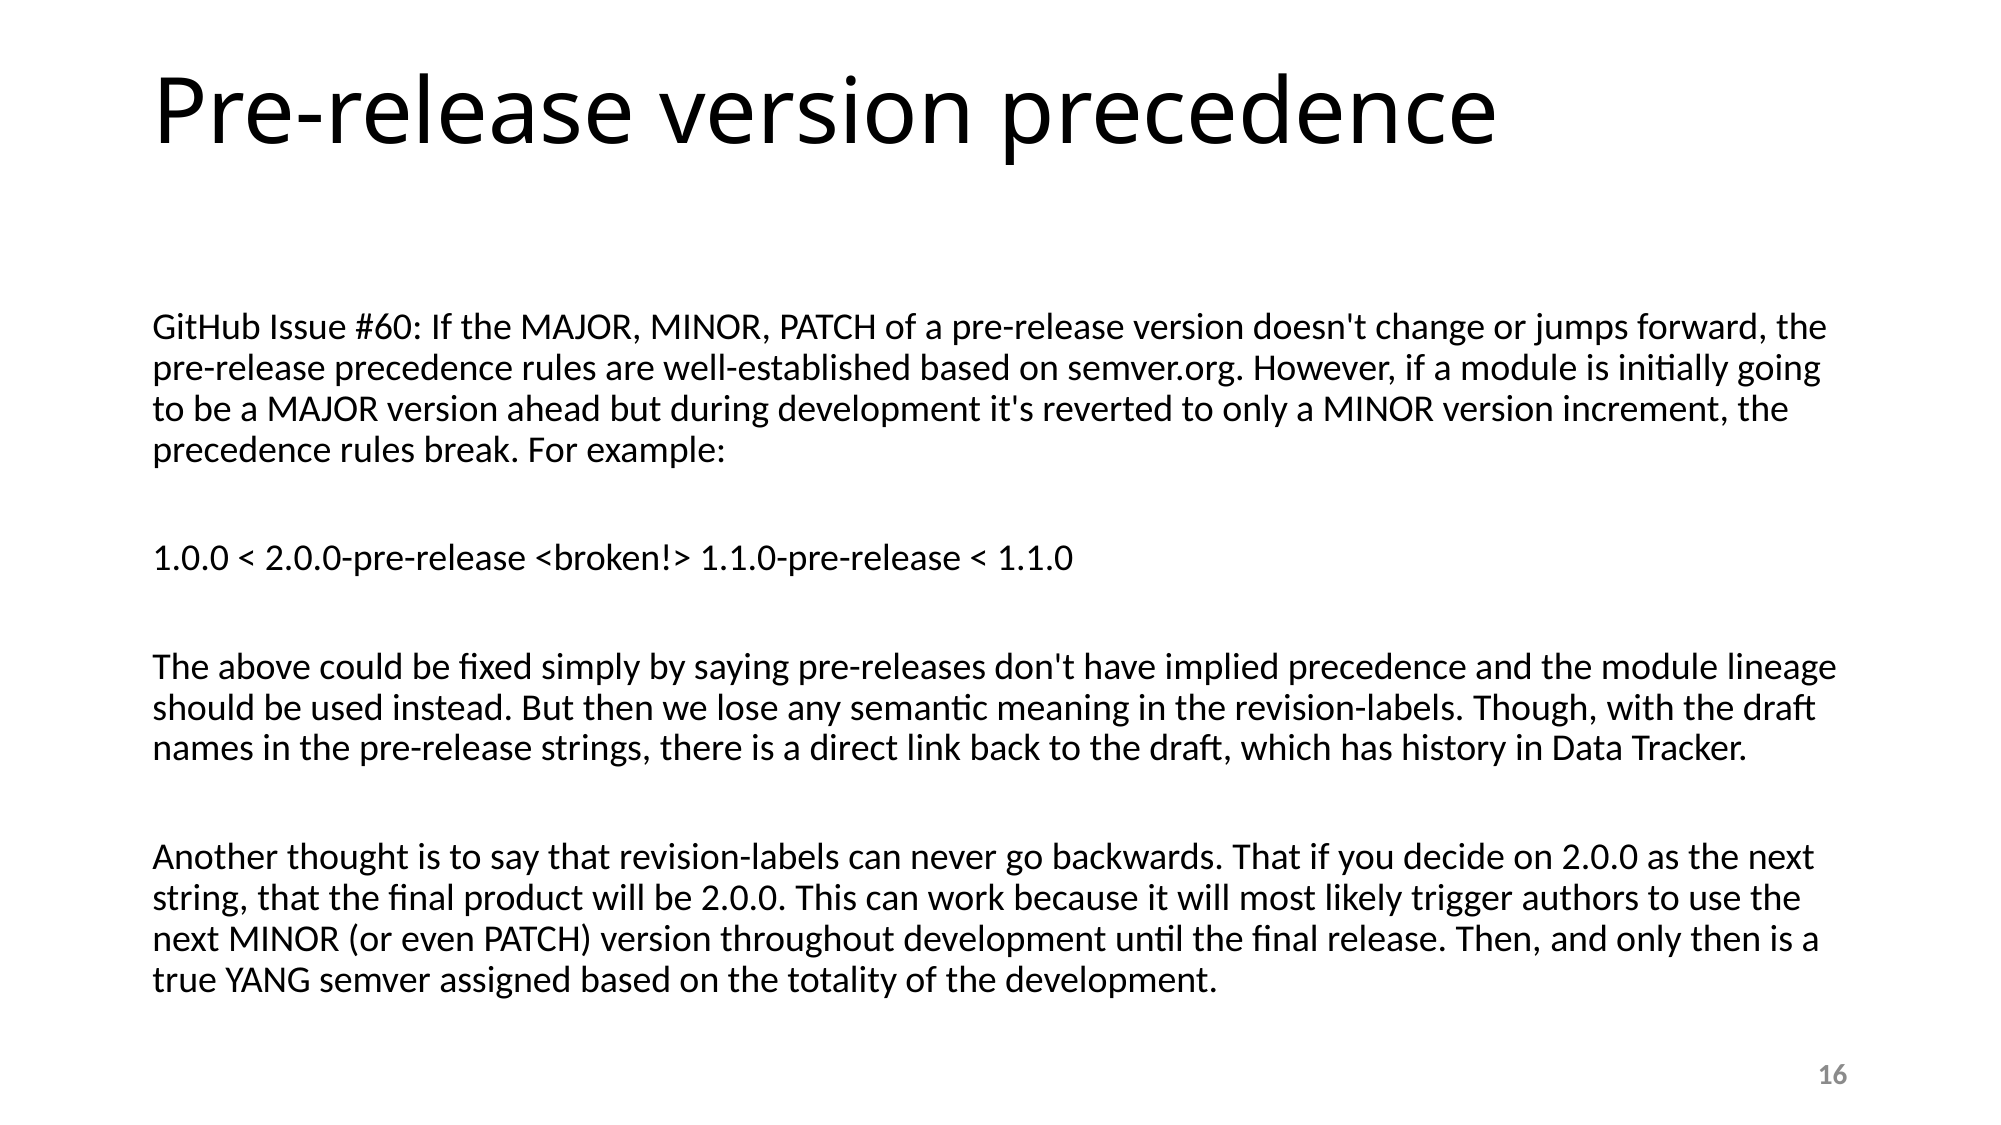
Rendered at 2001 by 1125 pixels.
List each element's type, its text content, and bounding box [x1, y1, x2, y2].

slide_number 16 [1412, 1042, 1863, 1103]
title Pre-release version precedence [137, 59, 1863, 278]
list GitHub Issue #60: If the MAJOR, MINOR, PATCH of a pre-release version doesn't change or jumps forward, the pre-release precedence rules are well-established based on semver.org. However, if a module is initially going to be a MAJOR version ahead but during development it's reverted to only a MINOR version increment, the precedence rules break. For example: 1.0.0 < 2.0.0-pre-release <broken!> 1.1.0-pre-release < 1.1.0 The above could be fixed simply by saying pre-releases don't have implied precedence and the module lineage should be used instead. But then we lose any semantic meaning in the revision-labels. Though, with the draft names in the pre-release strings, there is a direct link back to the draft, which has history in Data Tracker. Another thought is to say that revision-labels can never go backwards. That if you decide on 2.0.0 as the next string, that the final product will be 2.0.0. This can work because it will most likely trigger authors to use the next MINOR (or even PATCH) version throughout development until the final release. Then, and only then is a true YANG semver assigned based on the totality of the development. [137, 299, 1863, 1014]
